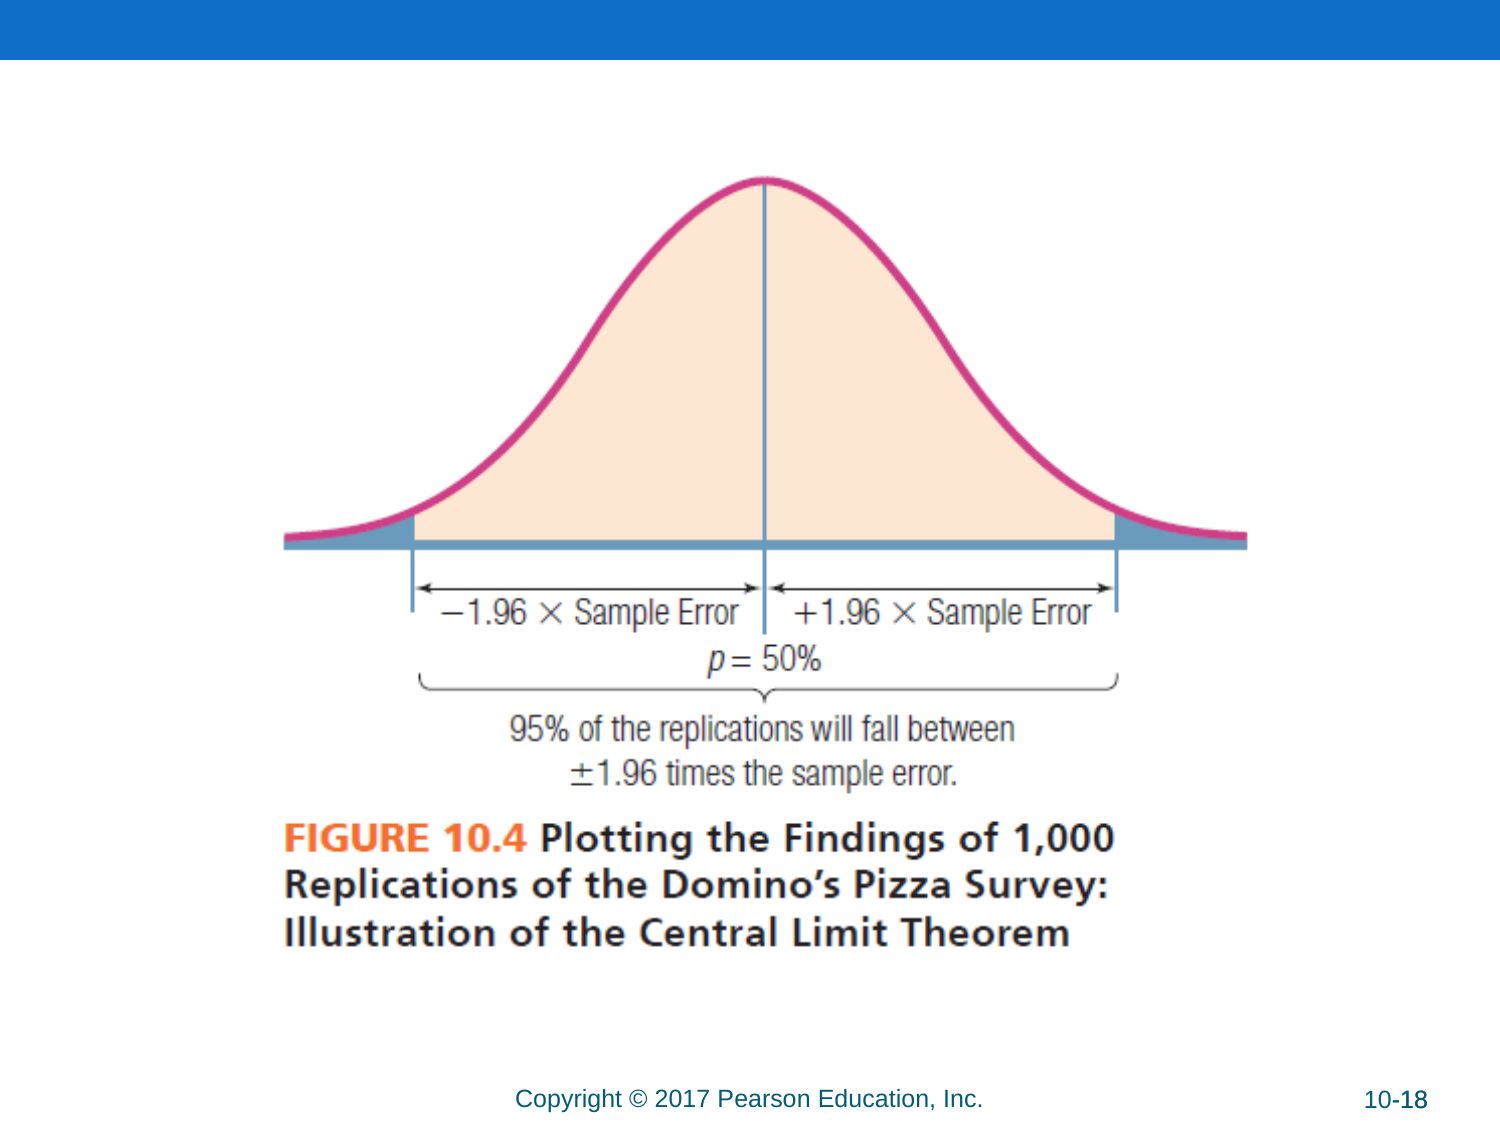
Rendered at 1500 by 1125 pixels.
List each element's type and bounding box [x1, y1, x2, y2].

picture [230, 93, 1278, 999]
picture [641, 1100, 647, 1107]
